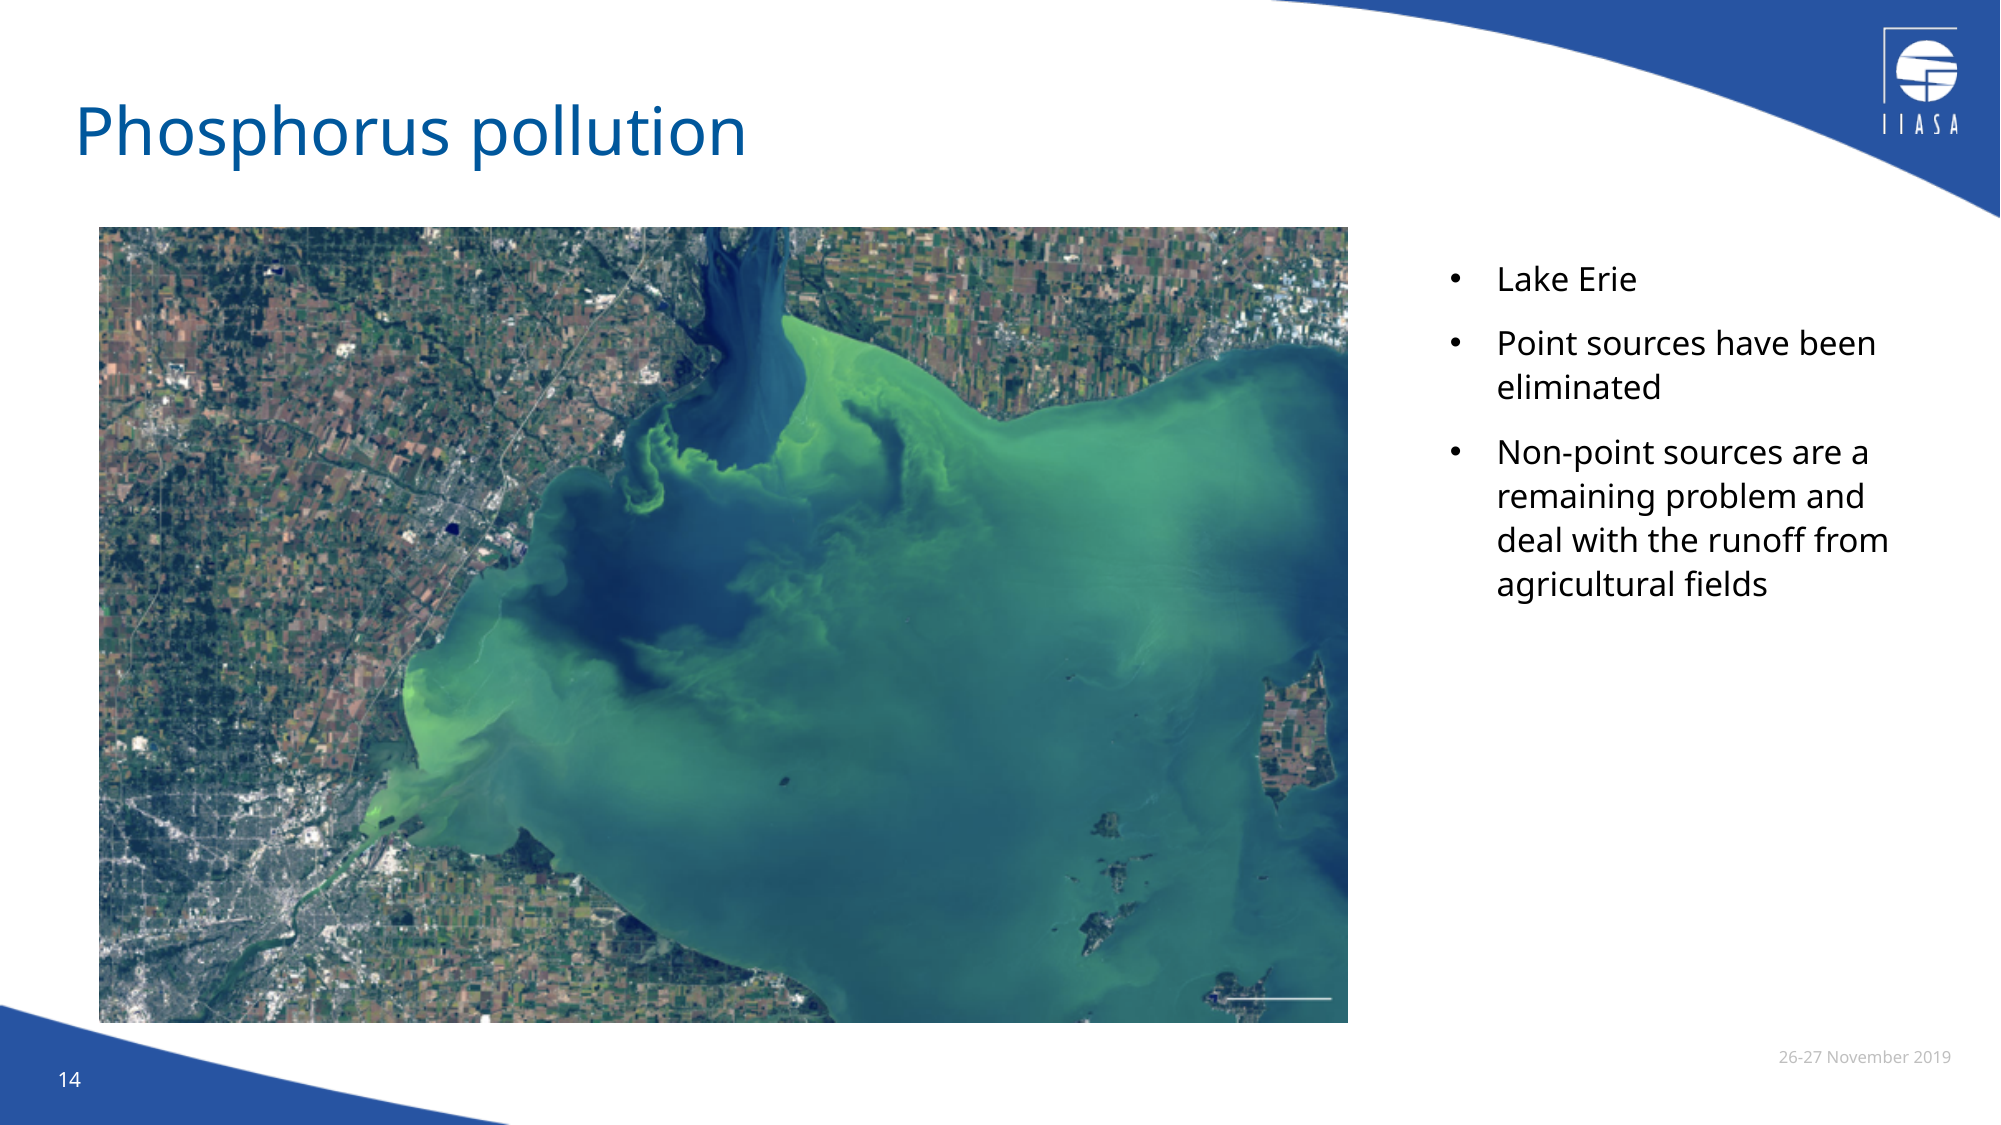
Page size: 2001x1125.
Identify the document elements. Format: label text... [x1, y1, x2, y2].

slide_number 14 [42, 1042, 493, 1102]
title Phosphorus pollution [59, 43, 1863, 224]
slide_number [467, 1045, 1958, 1069]
picture [0, 0, 2000, 1125]
list Lake Erie Point sources have been eliminated Non-point sources are a remaining problem and deal with the runoff from agricultural fields [1434, 246, 1939, 991]
